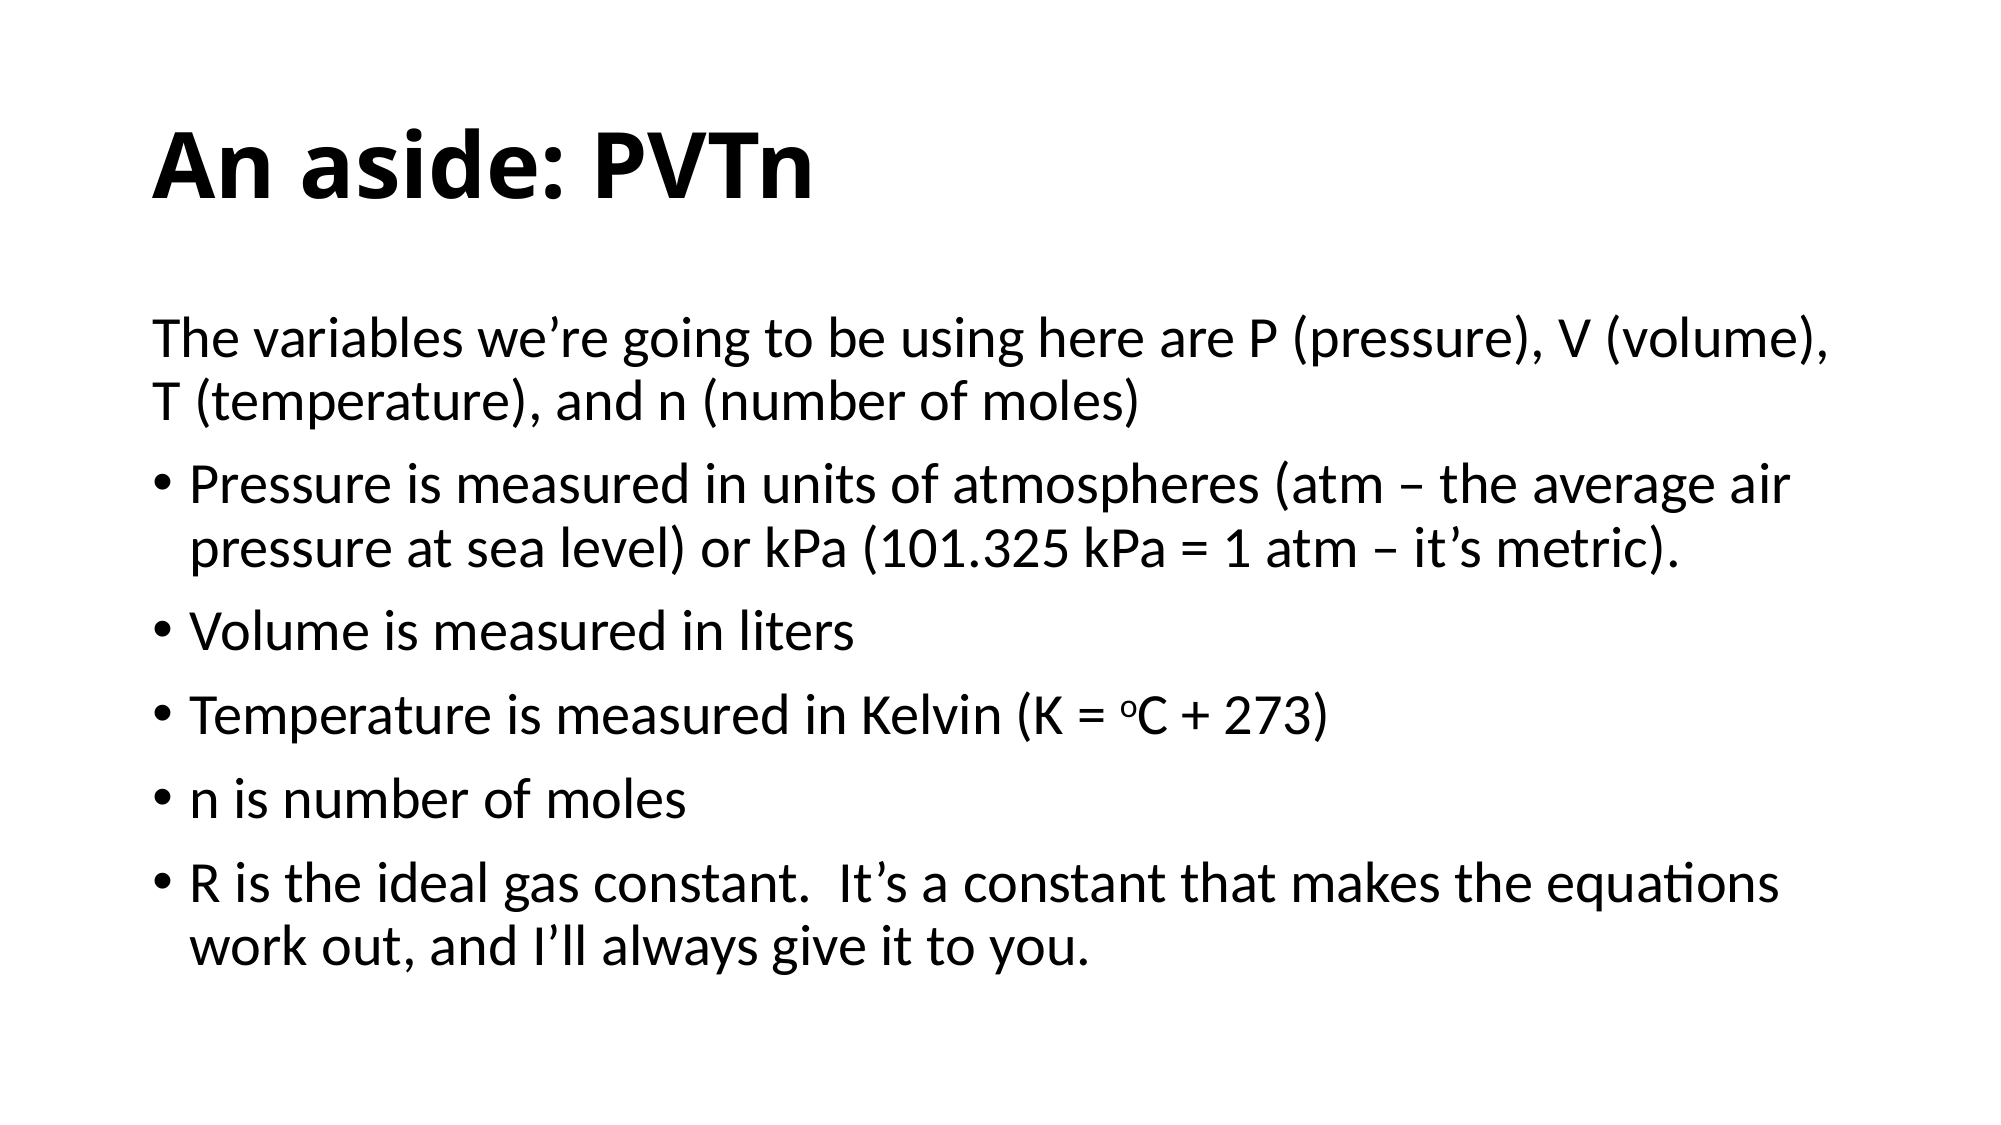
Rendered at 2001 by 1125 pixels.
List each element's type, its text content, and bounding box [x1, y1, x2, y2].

list The variables we’re going to be using here are P (pressure), V (volume), T (temperature), and n (number of moles) Pressure is measured in units of atmospheres (atm – the average air pressure at sea level) or kPa (101.325 kPa = 1 atm – it’s metric). Volume is measured in liters Temperature is measured in Kelvin (K = oC + 273) n is number of moles R is the ideal gas constant. It’s a constant that makes the equations work out, and I’ll always give it to you. [137, 299, 1863, 1014]
title An aside: PVTn [137, 59, 1863, 278]
